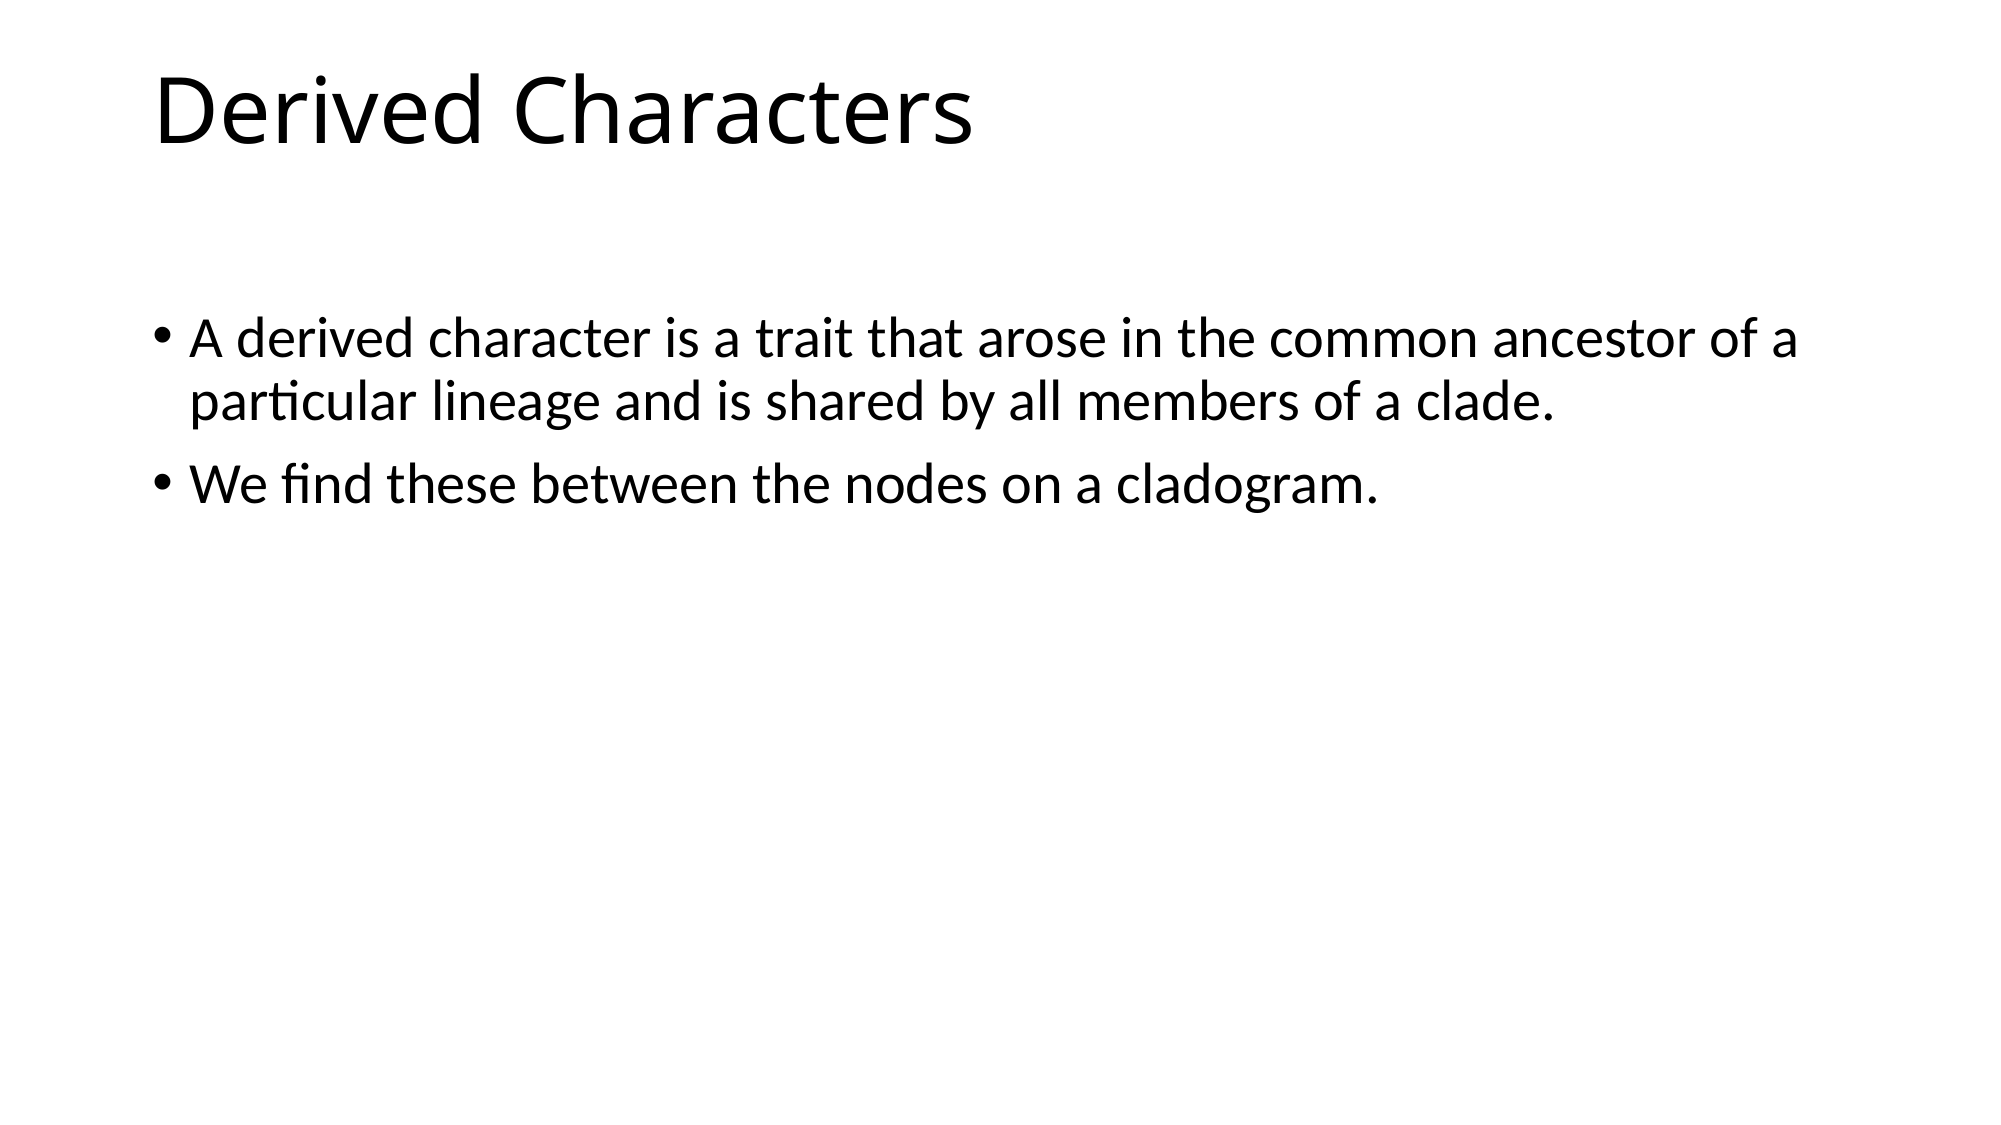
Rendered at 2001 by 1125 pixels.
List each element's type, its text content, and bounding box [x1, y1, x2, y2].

title Derived Characters [137, 59, 1863, 278]
list A derived character is a trait that arose in the common ancestor of a particular lineage and is shared by all members of a clade. We find these between the nodes on a cladogram. [137, 299, 1863, 1014]
